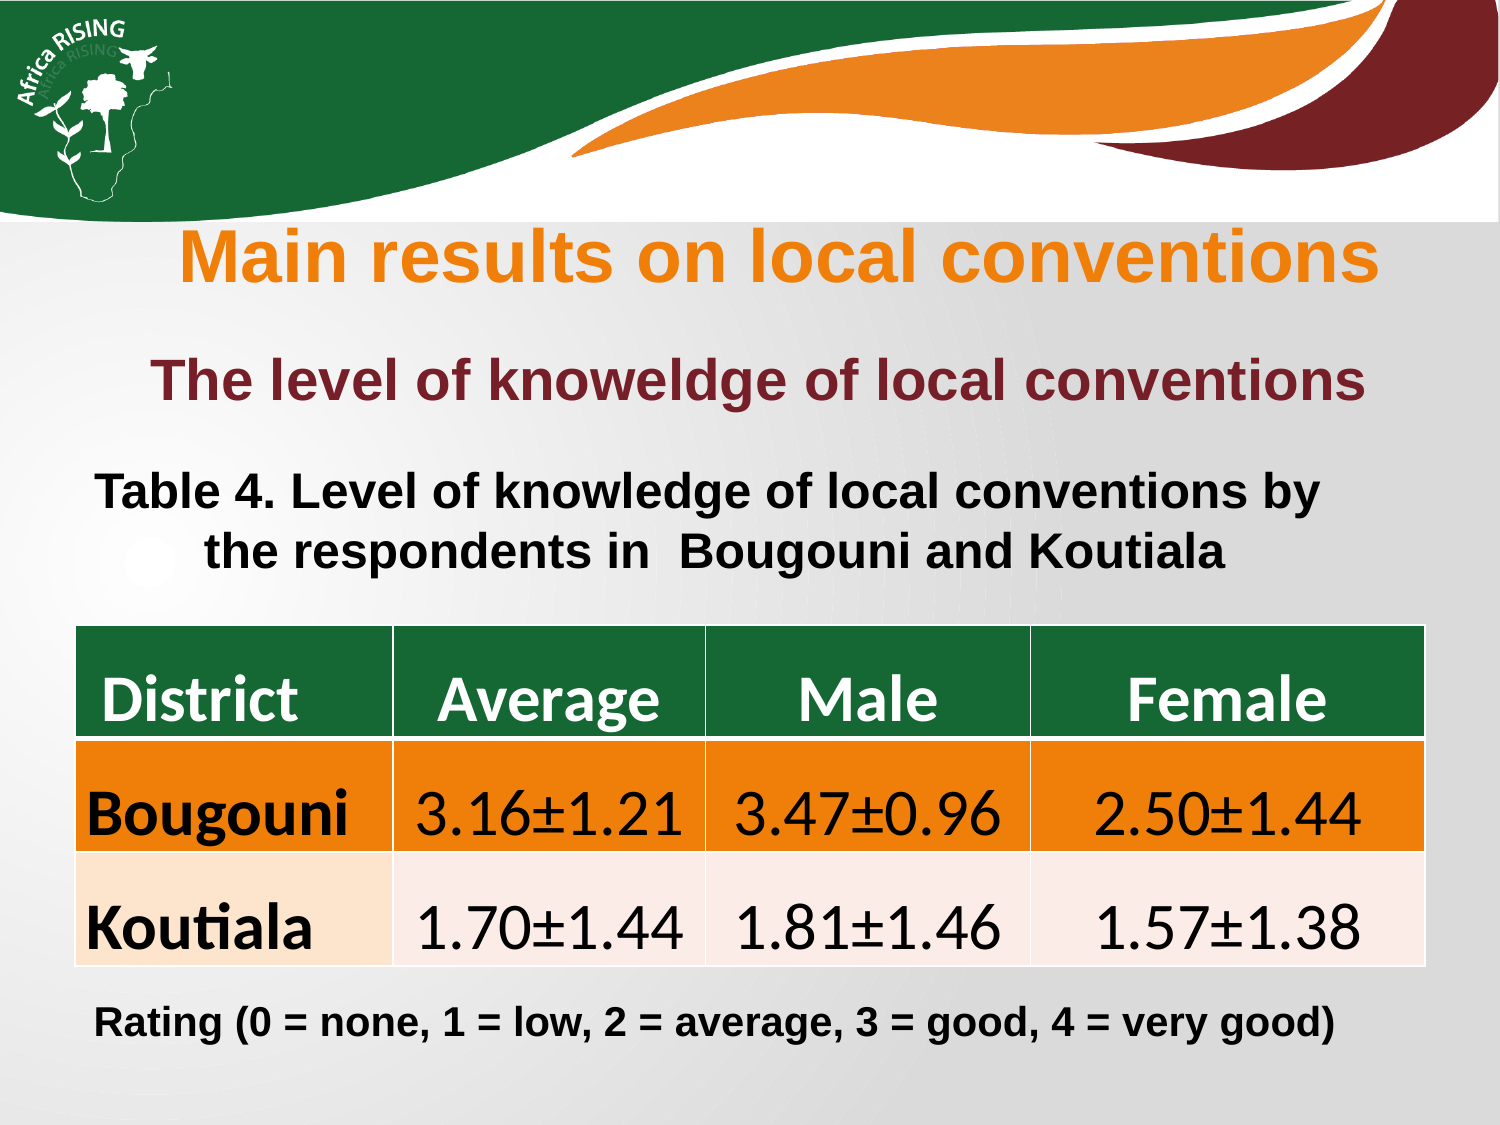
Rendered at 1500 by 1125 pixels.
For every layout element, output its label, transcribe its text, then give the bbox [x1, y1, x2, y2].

picture [0, 0, 1499, 222]
table_cell 2.50±1.44 [1031, 741, 1424, 851]
table_cell 1.57±1.38 [1031, 853, 1424, 965]
table_cell 3.47±0.96 [706, 741, 1030, 851]
list Main results on local conventions [137, 200, 1425, 300]
table_cell Bougouni [76, 741, 392, 851]
table_header Average [394, 626, 705, 736]
table_cell 3.16±1.21 [394, 741, 705, 851]
table_header Female [1031, 626, 1424, 736]
table_cell 1.81±1.46 [706, 853, 1030, 965]
text_box Rating (0 = none, 1 = low, 2 = average, 3 = good, 4 = very good) [78, 987, 1352, 1053]
table_cell 1.70±1.44 [394, 853, 705, 965]
list The level of knoweldge of local conventions [24, 299, 1475, 1125]
table_header Male [706, 626, 1030, 736]
table_cell Koutiala [76, 853, 392, 965]
text_box Table 4. Level of knowledge of local conventions by the respondents in Bougouni and Koutiala [52, 450, 1378, 586]
table_header District [76, 626, 392, 736]
